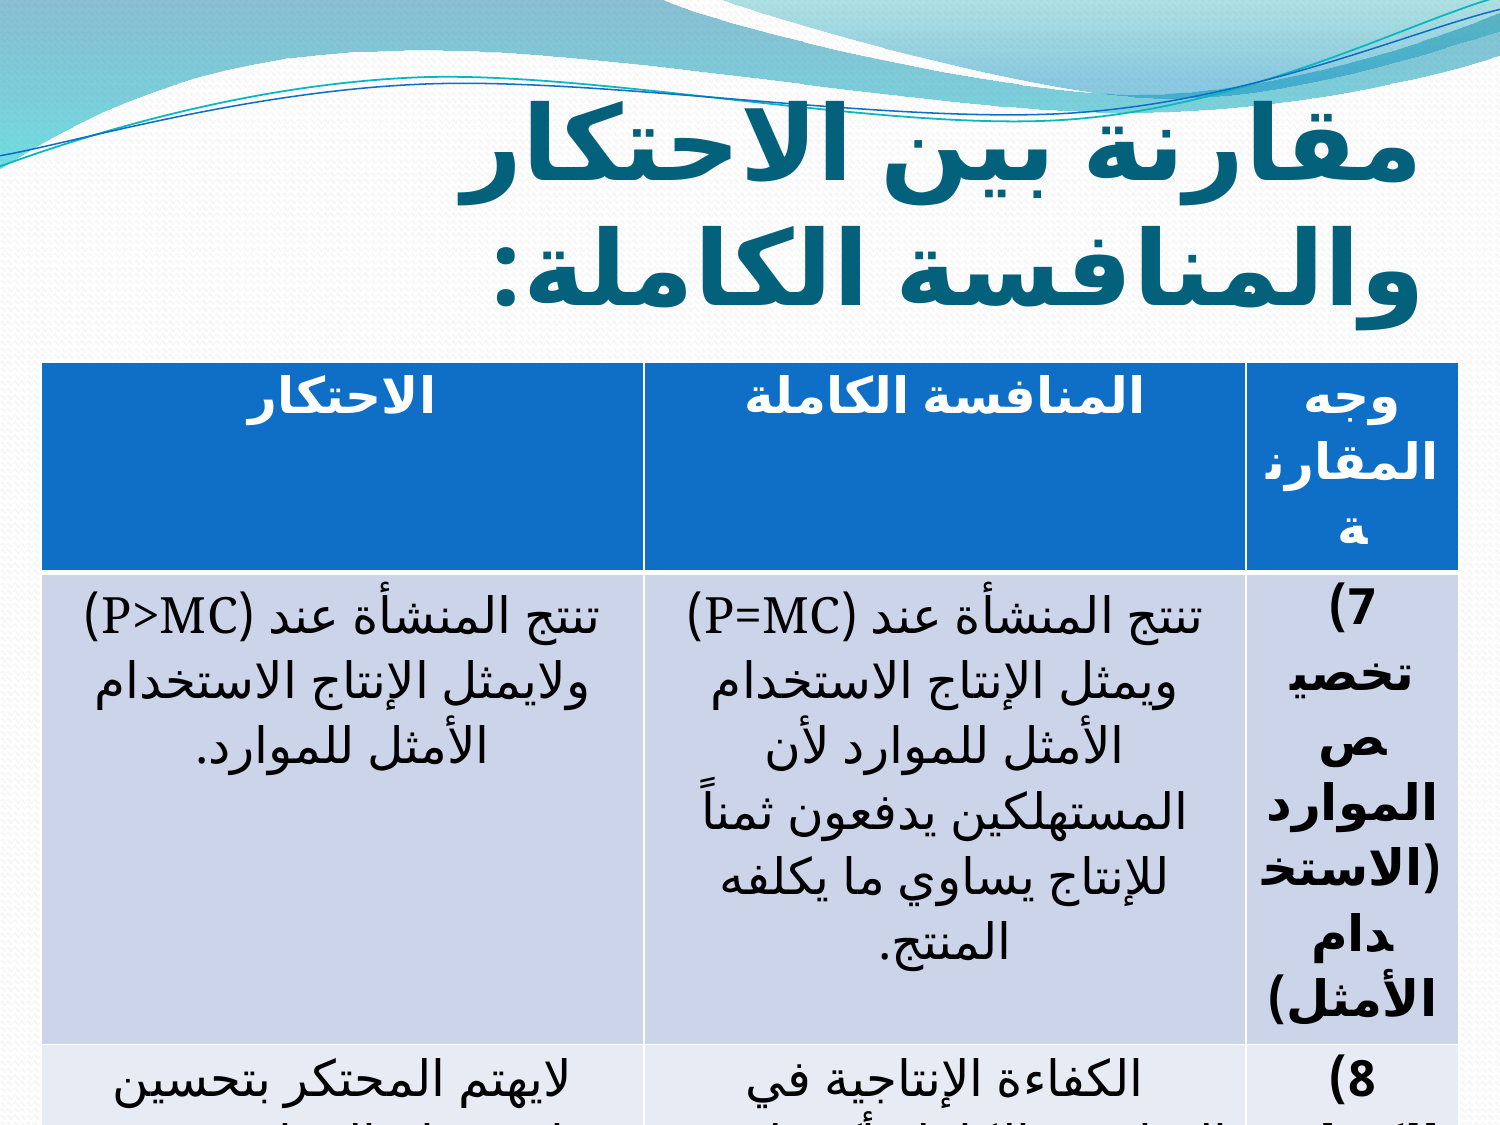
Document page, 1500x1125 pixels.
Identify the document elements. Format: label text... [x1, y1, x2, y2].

title مقارنة بين الاحتكار والمنافسة الكاملة: [75, 138, 1425, 327]
table_cell 8) الكفاءة والتقدم الفني [1247, 1045, 1458, 1125]
table_cell 7) تخصيص الموارد (الاستخدام الأمثل) [1247, 575, 1458, 1044]
table_header وجه المقارنة [1247, 363, 1458, 570]
table_cell تنتج المنشأة عند (P>MC) ولايمثل الإنتاج الاستخدام الأمثل للموارد. [42, 575, 643, 1044]
table_cell تنتج المنشأة عند (P=MC) ويمثل الإنتاج الاستخدام الأمثل للموارد لأن المستهلكين يدفعون ثمناً للإنتاج يساوي ما يكلفه المنتج. [645, 575, 1245, 1044]
table_cell الكفاءة الإنتاجية في المنافسة الكاملة أكبر لوجود عدد كبير من المنافسين. [645, 1045, 1245, 1125]
table_cell لايهتم المحتكر بتحسين استخدام الموارد ورفع الكفاءة لعدم تعرضه لأي منافسة. [42, 1045, 643, 1125]
table_header الاحتكار [42, 363, 643, 570]
table_header المنافسة الكاملة [645, 363, 1245, 570]
